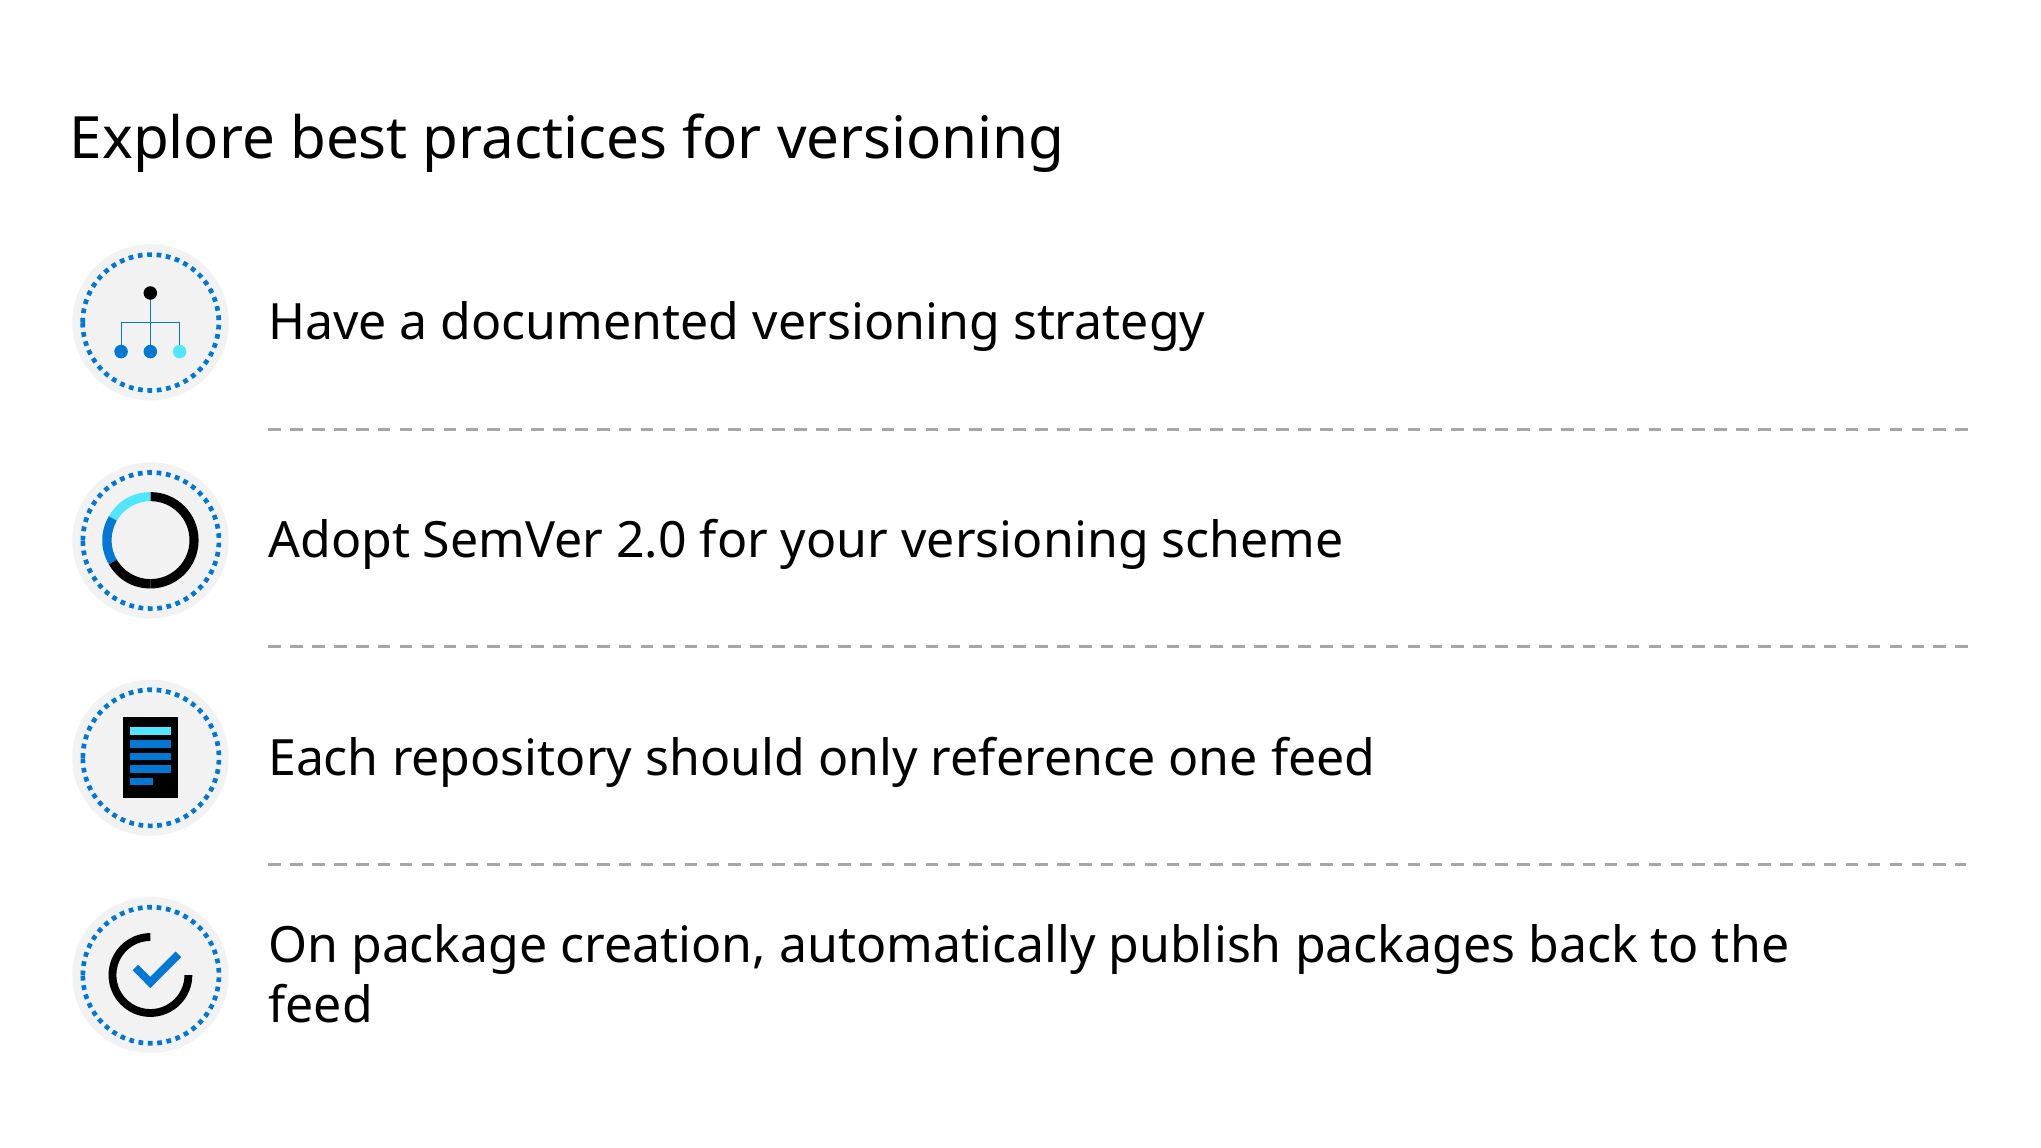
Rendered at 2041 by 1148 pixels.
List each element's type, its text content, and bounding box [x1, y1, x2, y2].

picture [71, 896, 229, 1054]
text_box Have a documented versioning strategy [268, 289, 1769, 350]
title Explore best practices for versioning [70, 103, 1969, 172]
text_box On package creation, automatically publish packages back to the feed [268, 912, 1864, 1033]
text_box Each repository should only reference one feed [268, 725, 1769, 786]
picture [71, 461, 229, 619]
picture [71, 243, 229, 401]
text_box Adopt SemVer 2.0 for your versioning scheme [268, 507, 1769, 568]
picture [71, 679, 229, 836]
